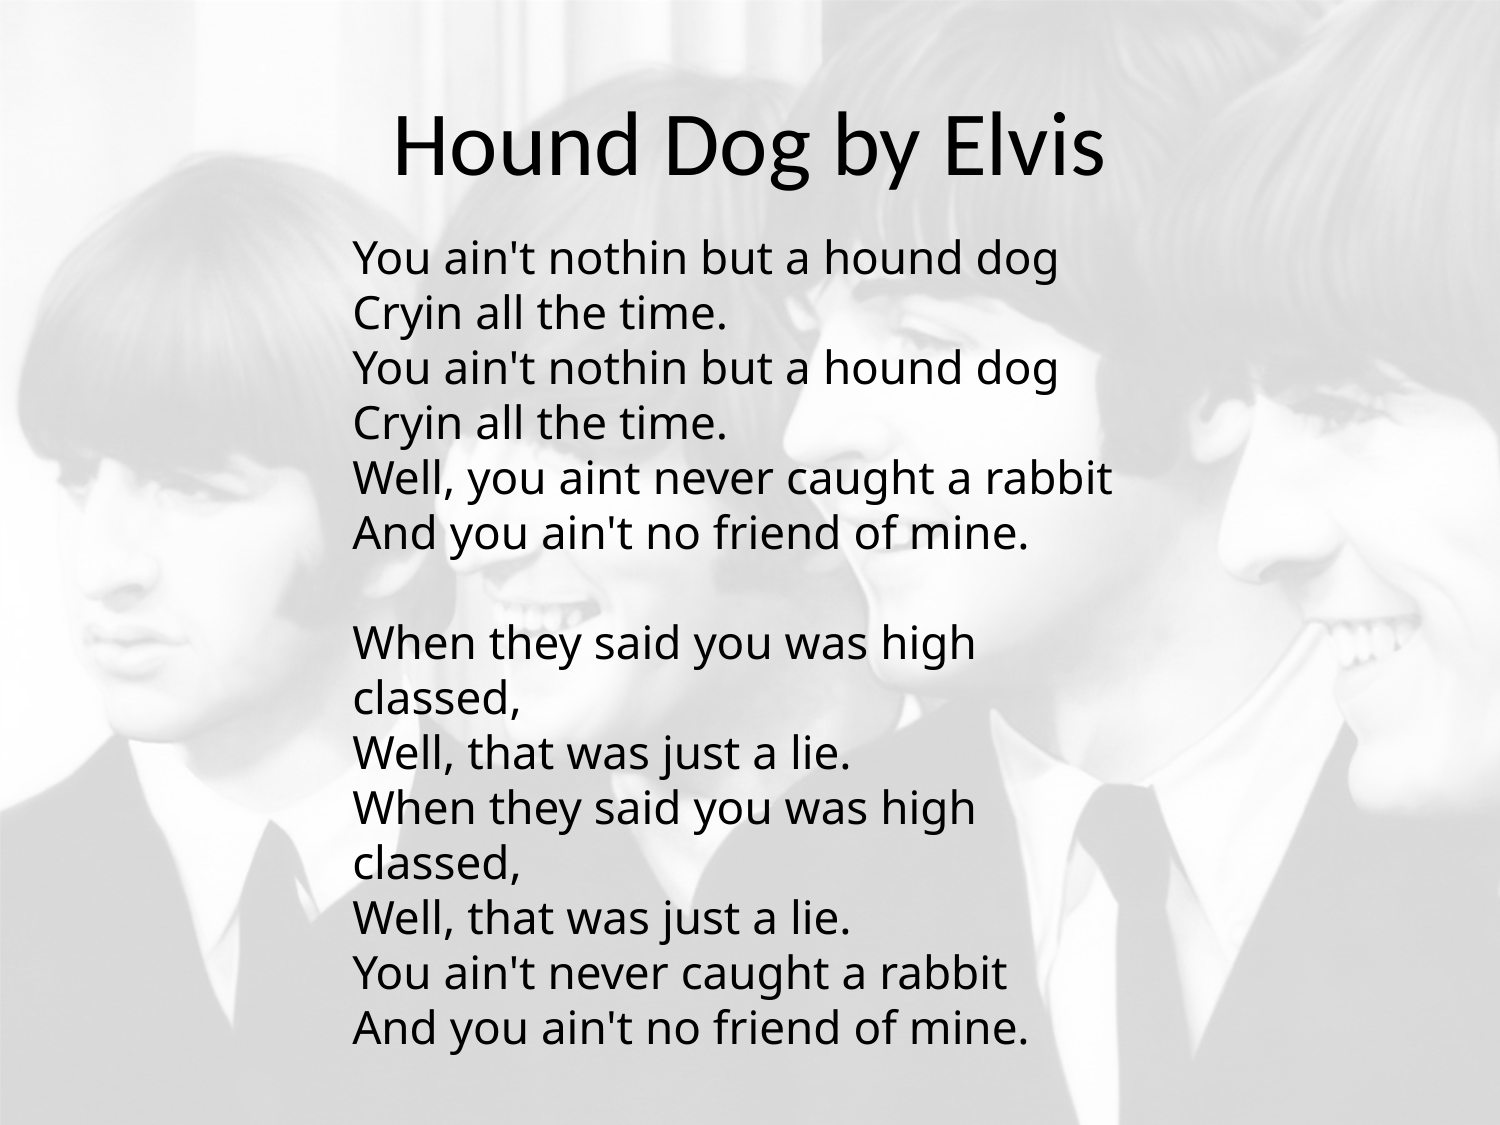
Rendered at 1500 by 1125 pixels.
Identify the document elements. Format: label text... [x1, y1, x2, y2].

text_box You ain't nothin but a hound dog Cryin all the time. You ain't nothin but a hound dog Cryin all the time. Well, you aint never caught a rabbit And you ain't no friend of mine. When they said you was high classed, Well, that was just a lie. When they said you was high classed, Well, that was just a lie. You ain't never caught a rabbit And you ain't no friend of mine. [337, 221, 1154, 1061]
title Hound Dog by Elvis [75, 45, 1425, 233]
